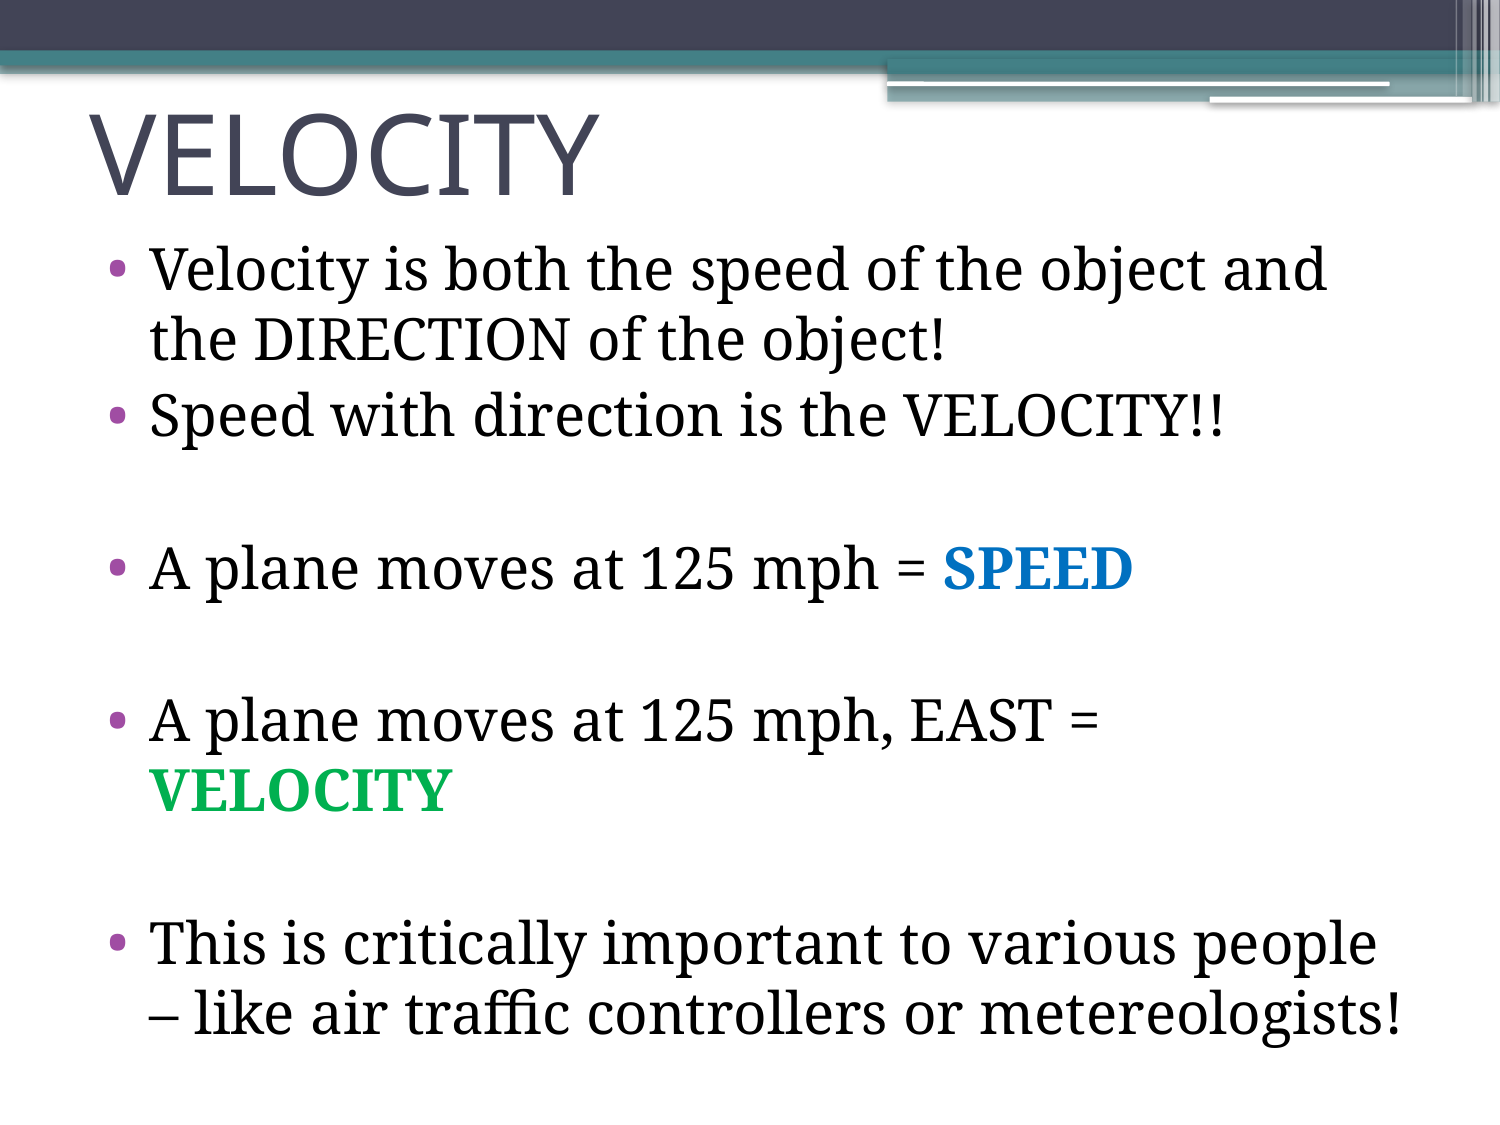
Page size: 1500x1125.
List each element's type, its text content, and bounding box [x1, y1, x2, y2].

list Velocity is both the speed of the object and the DIRECTION of the object! Speed with direction is the VELOCITY!! A plane moves at 125 mph = SPEED A plane moves at 125 mph, EAST = VELOCITY This is critically important to various people – like air traffic controllers or metereologists! [75, 224, 1425, 1079]
title VELOCITY [75, 62, 1425, 224]
